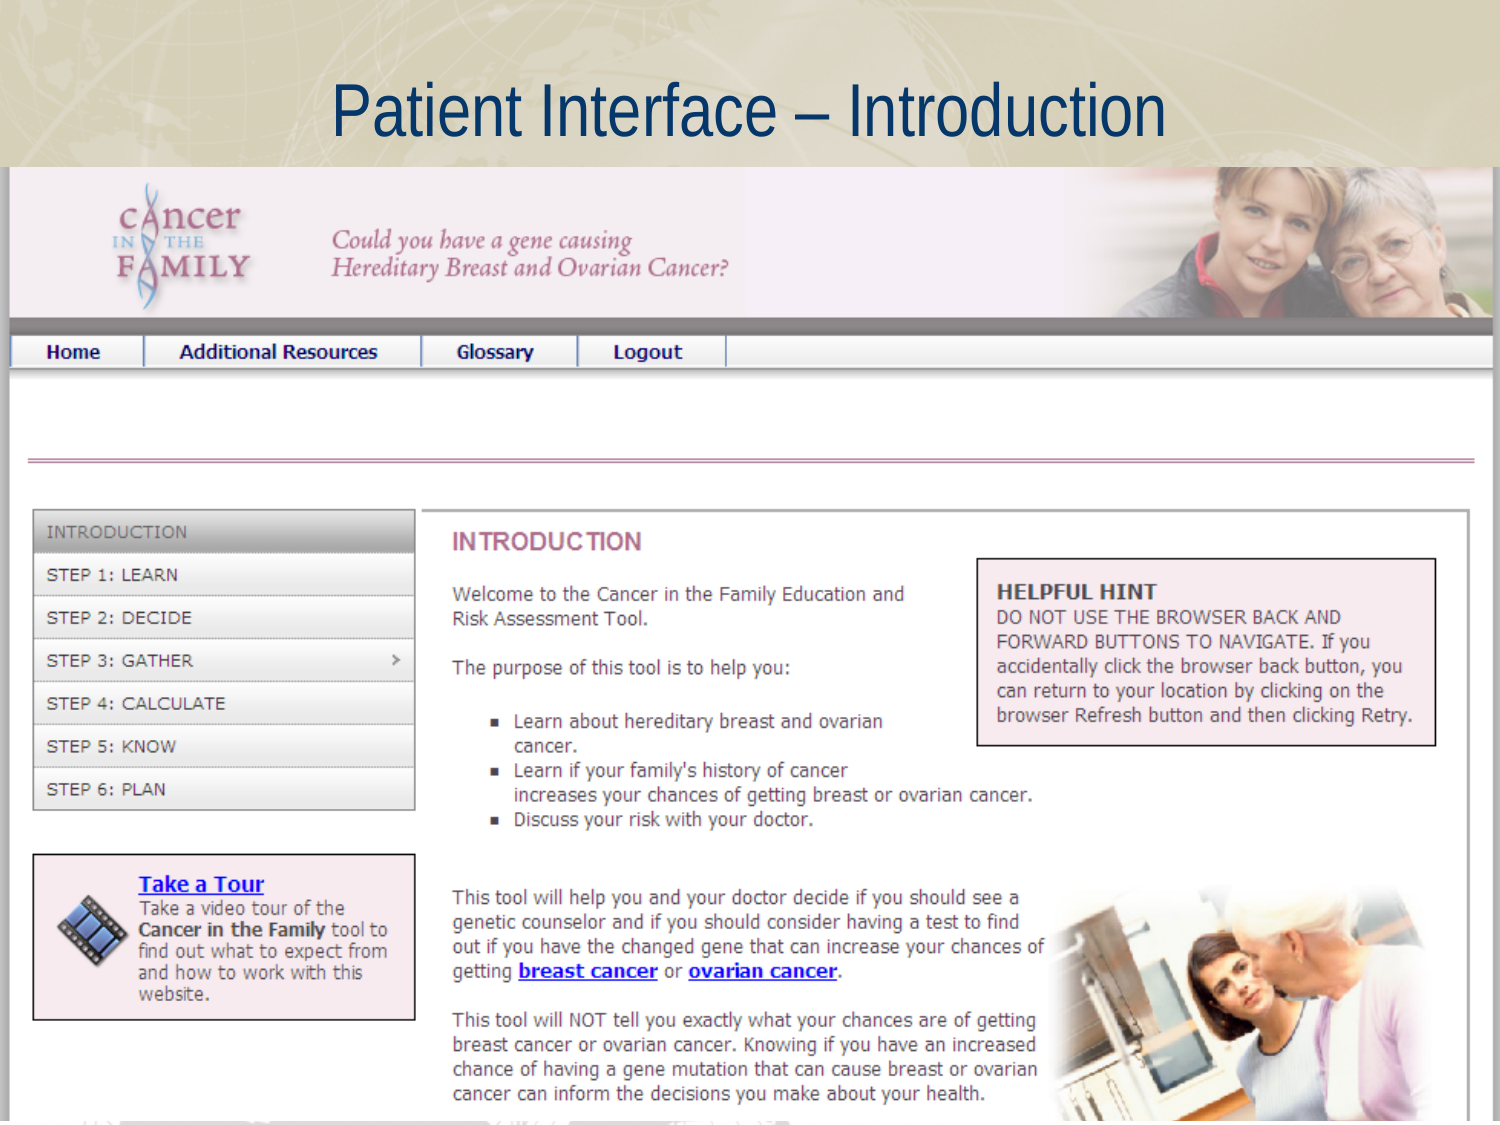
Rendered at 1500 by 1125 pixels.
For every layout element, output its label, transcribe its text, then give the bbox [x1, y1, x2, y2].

title Patient Interface – Introduction [112, 37, 1388, 165]
picture [0, 0, 1500, 1125]
